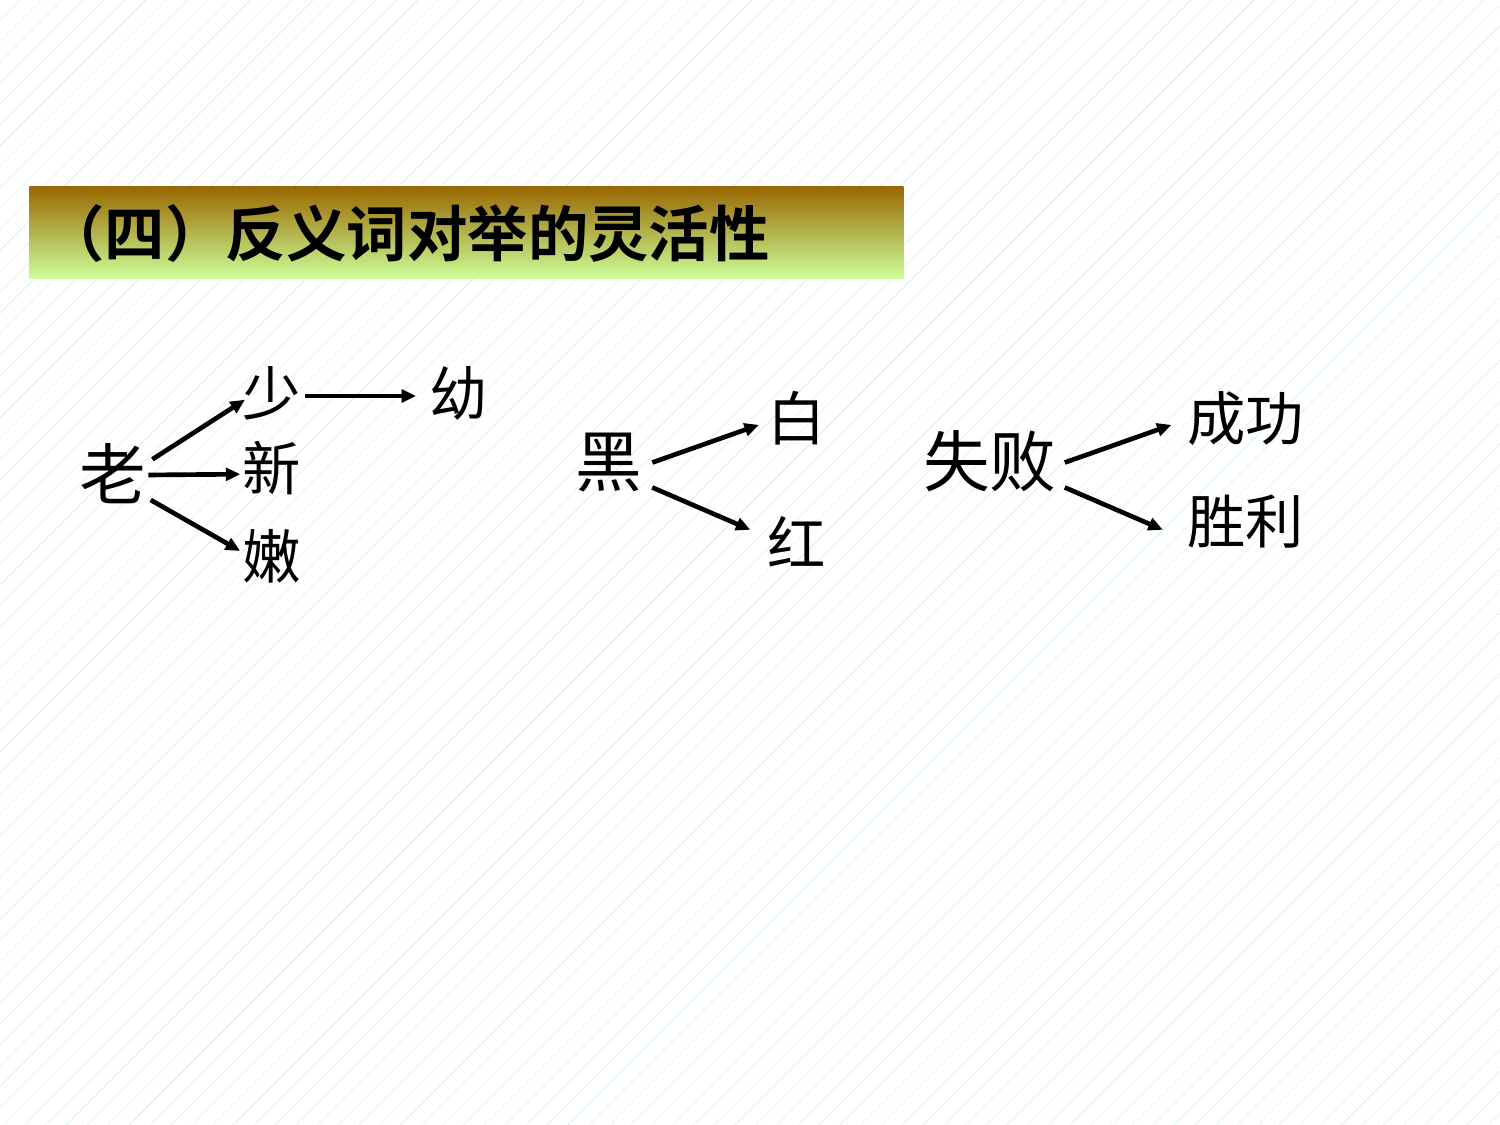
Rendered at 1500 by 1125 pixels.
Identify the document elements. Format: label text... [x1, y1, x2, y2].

text_box 老 [64, 425, 165, 550]
text_box [652, 487, 739, 531]
text_box 胜利 [1126, 477, 1365, 563]
title （四）反义词对举的灵活性 [29, 186, 904, 280]
text_box 嫩 [214, 512, 328, 598]
text_box 黑 [552, 412, 665, 508]
text_box 红 [739, 500, 853, 585]
text_box 新 [214, 425, 328, 510]
text_box 幼 [402, 350, 515, 435]
text_box 少 [214, 350, 328, 425]
text_box 白 [752, 375, 840, 460]
text_box 失败 [902, 412, 1078, 508]
text_box 成功 [1139, 375, 1353, 460]
text_box [652, 423, 752, 463]
